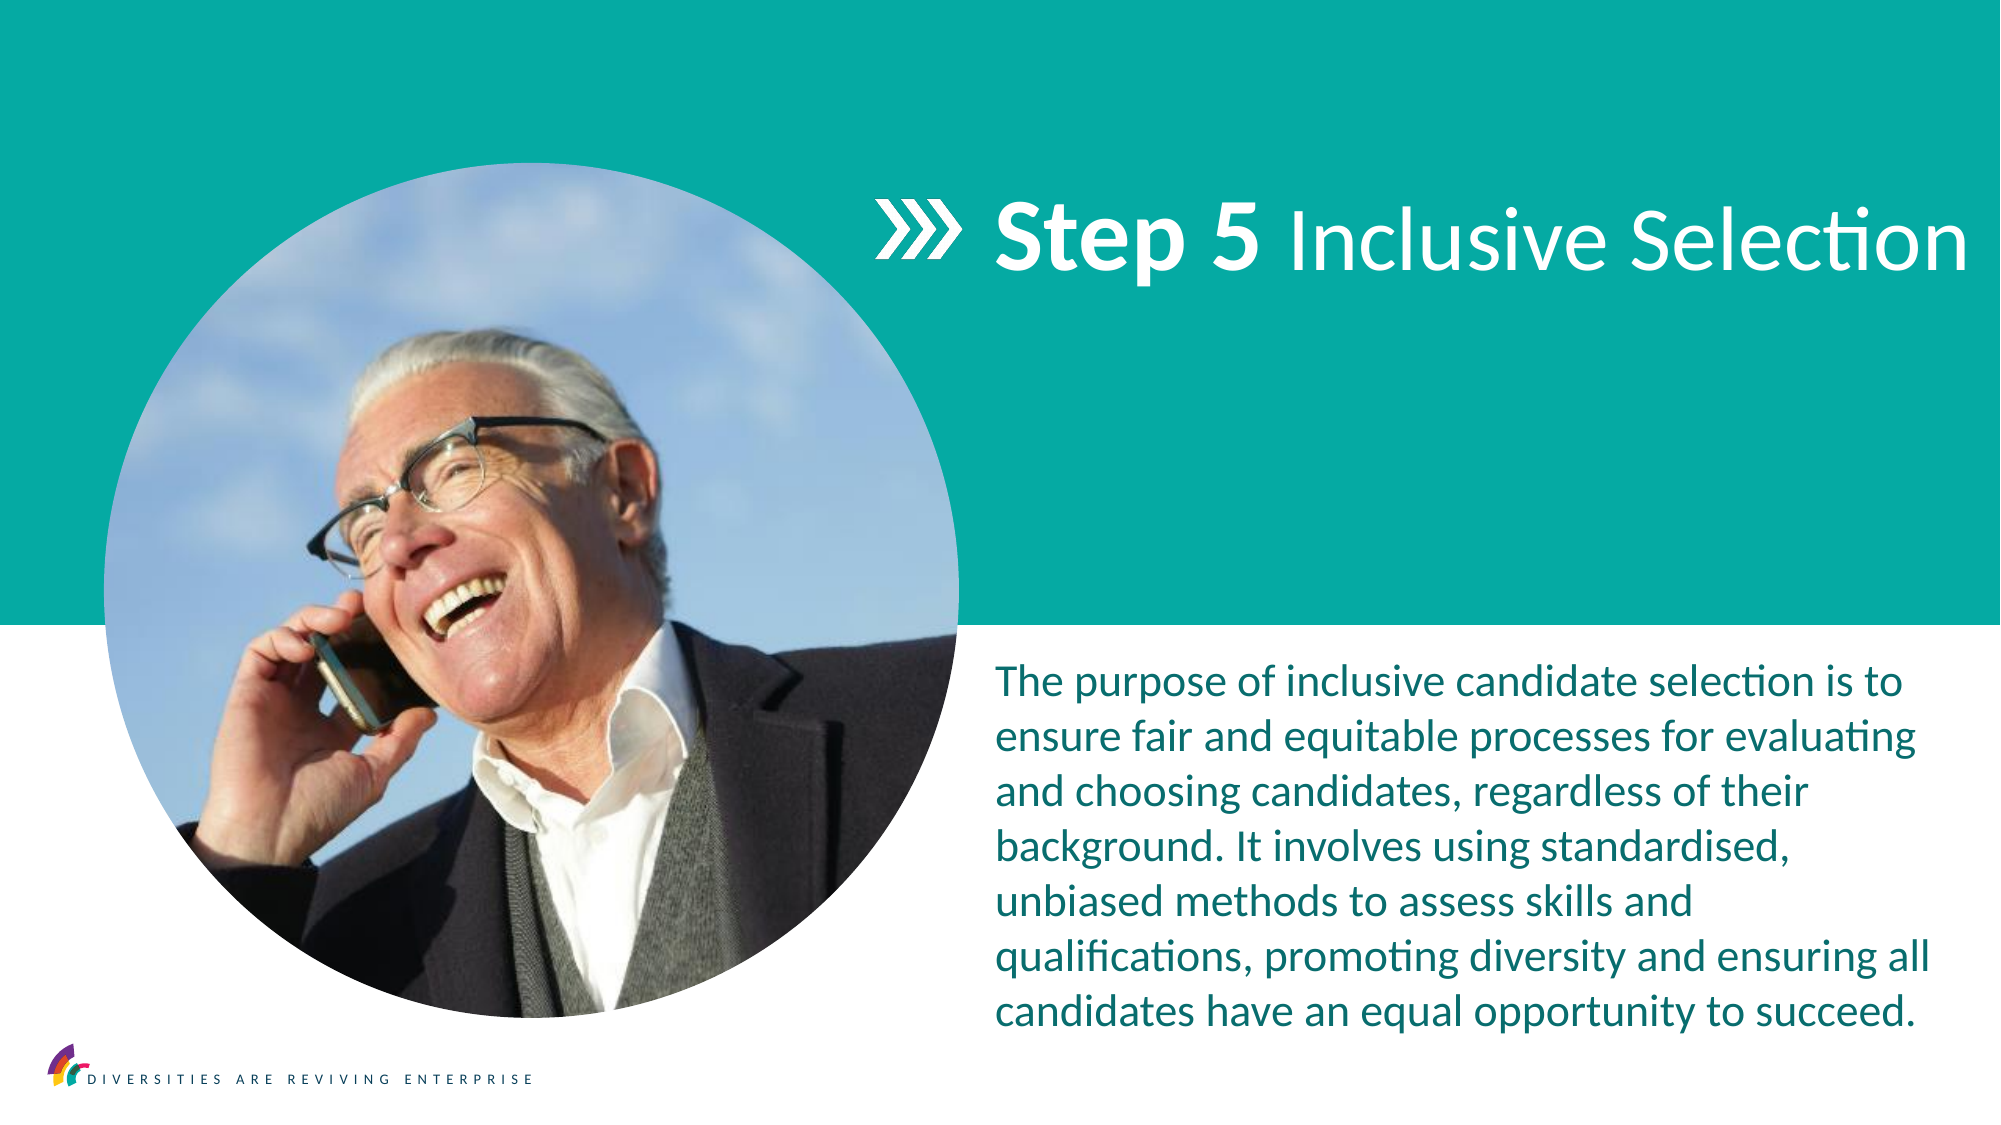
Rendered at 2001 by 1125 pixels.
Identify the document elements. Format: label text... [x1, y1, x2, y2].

text_box The purpose of inclusive candidate selection is to ensure fair and equitable processes for evaluating and choosing candidates, regardless of their background. It involves using standardised, unbiased methods to assess skills and qualifications, promoting diversity and ensuring all candidates have an equal opportunity to succeed. [980, 643, 1957, 1043]
picture [103, 162, 970, 1018]
text_box Step 5 Inclusive Selection [980, 158, 2000, 299]
